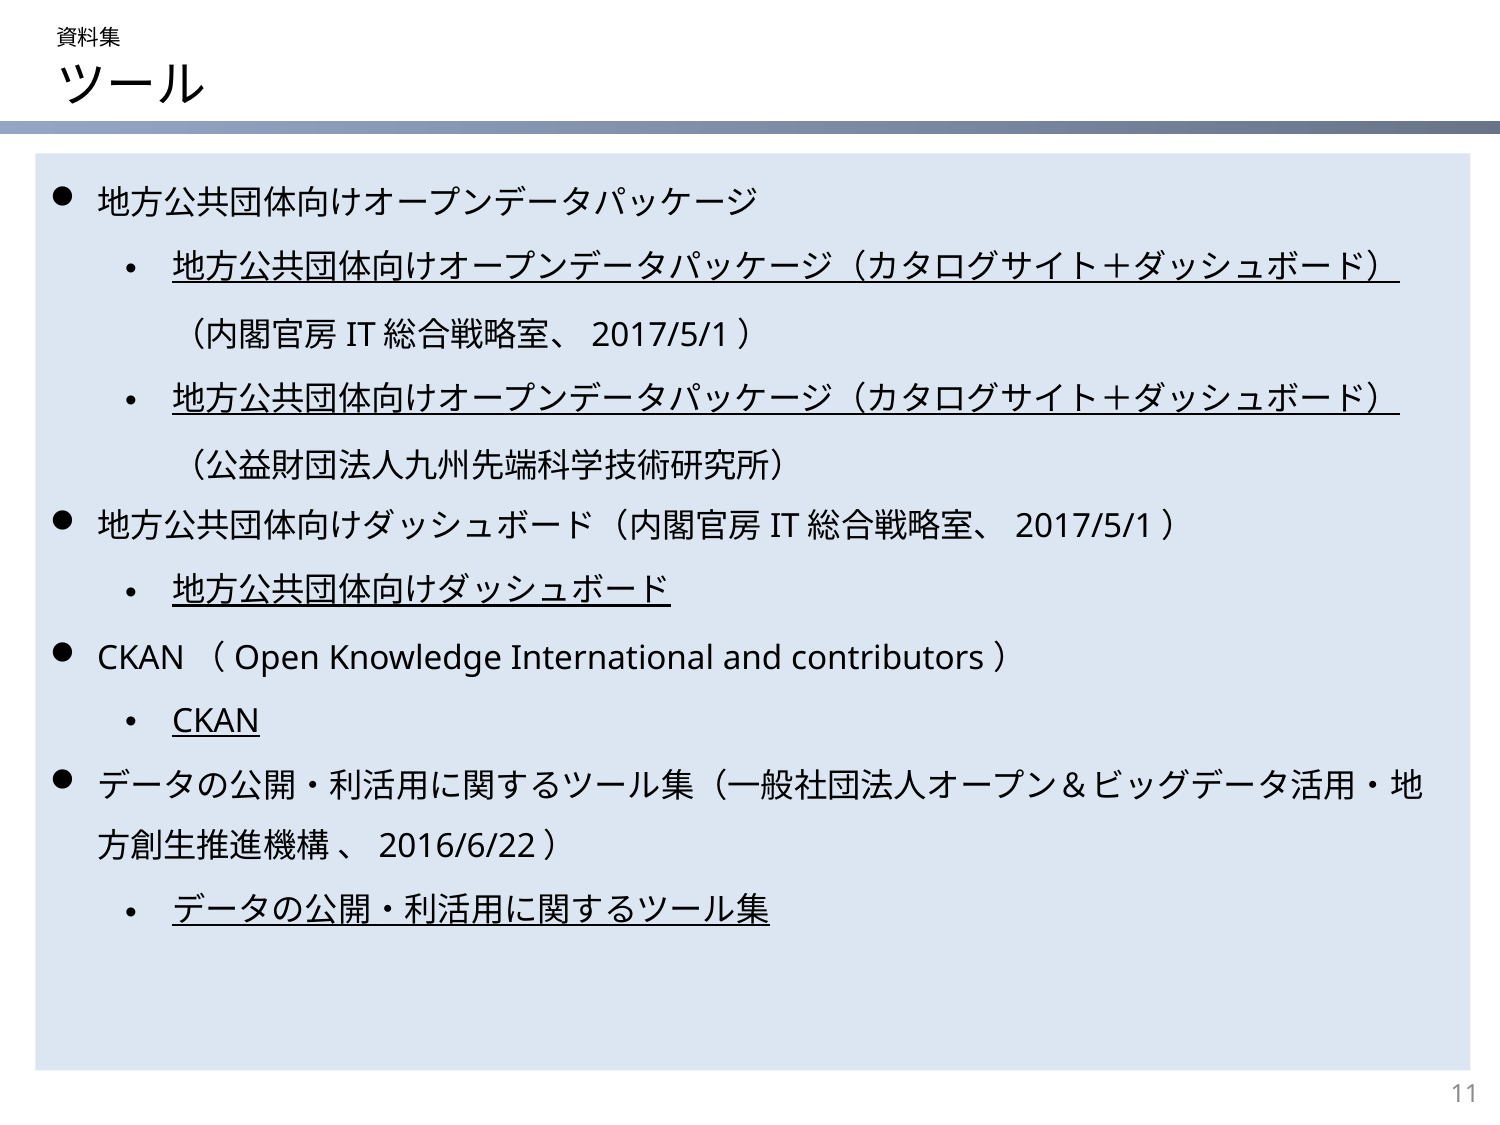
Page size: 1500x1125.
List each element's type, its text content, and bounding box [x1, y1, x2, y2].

title ツール [41, 58, 1471, 122]
slide_number 11 [1411, 1070, 1495, 1118]
text_box 地方公共団体向けオープンデータパッケージ 地方公共団体向けオープンデータパッケージ（カタログサイト＋ダッシュボード）（内閣官房IT総合戦略室、2017/5/1） 地方公共団体向けオープンデータパッケージ（カタログサイト＋ダッシュボード）（公益財団法人九州先端科学技術研究所） 地方公共団体向けダッシュボード（内閣官房IT総合戦略室、2017/5/1） 地方公共団体向けダッシュボード CKAN（Open Knowledge International and contributors） CKAN データの公開・利活用に関するツール集（一般社団法人オープン＆ビッグデータ活用・地方創生推進機構 、2016/6/22） データの公開・利活用に関するツール集 [35, 153, 1471, 1071]
text_box 資料集 [41, 19, 1471, 58]
